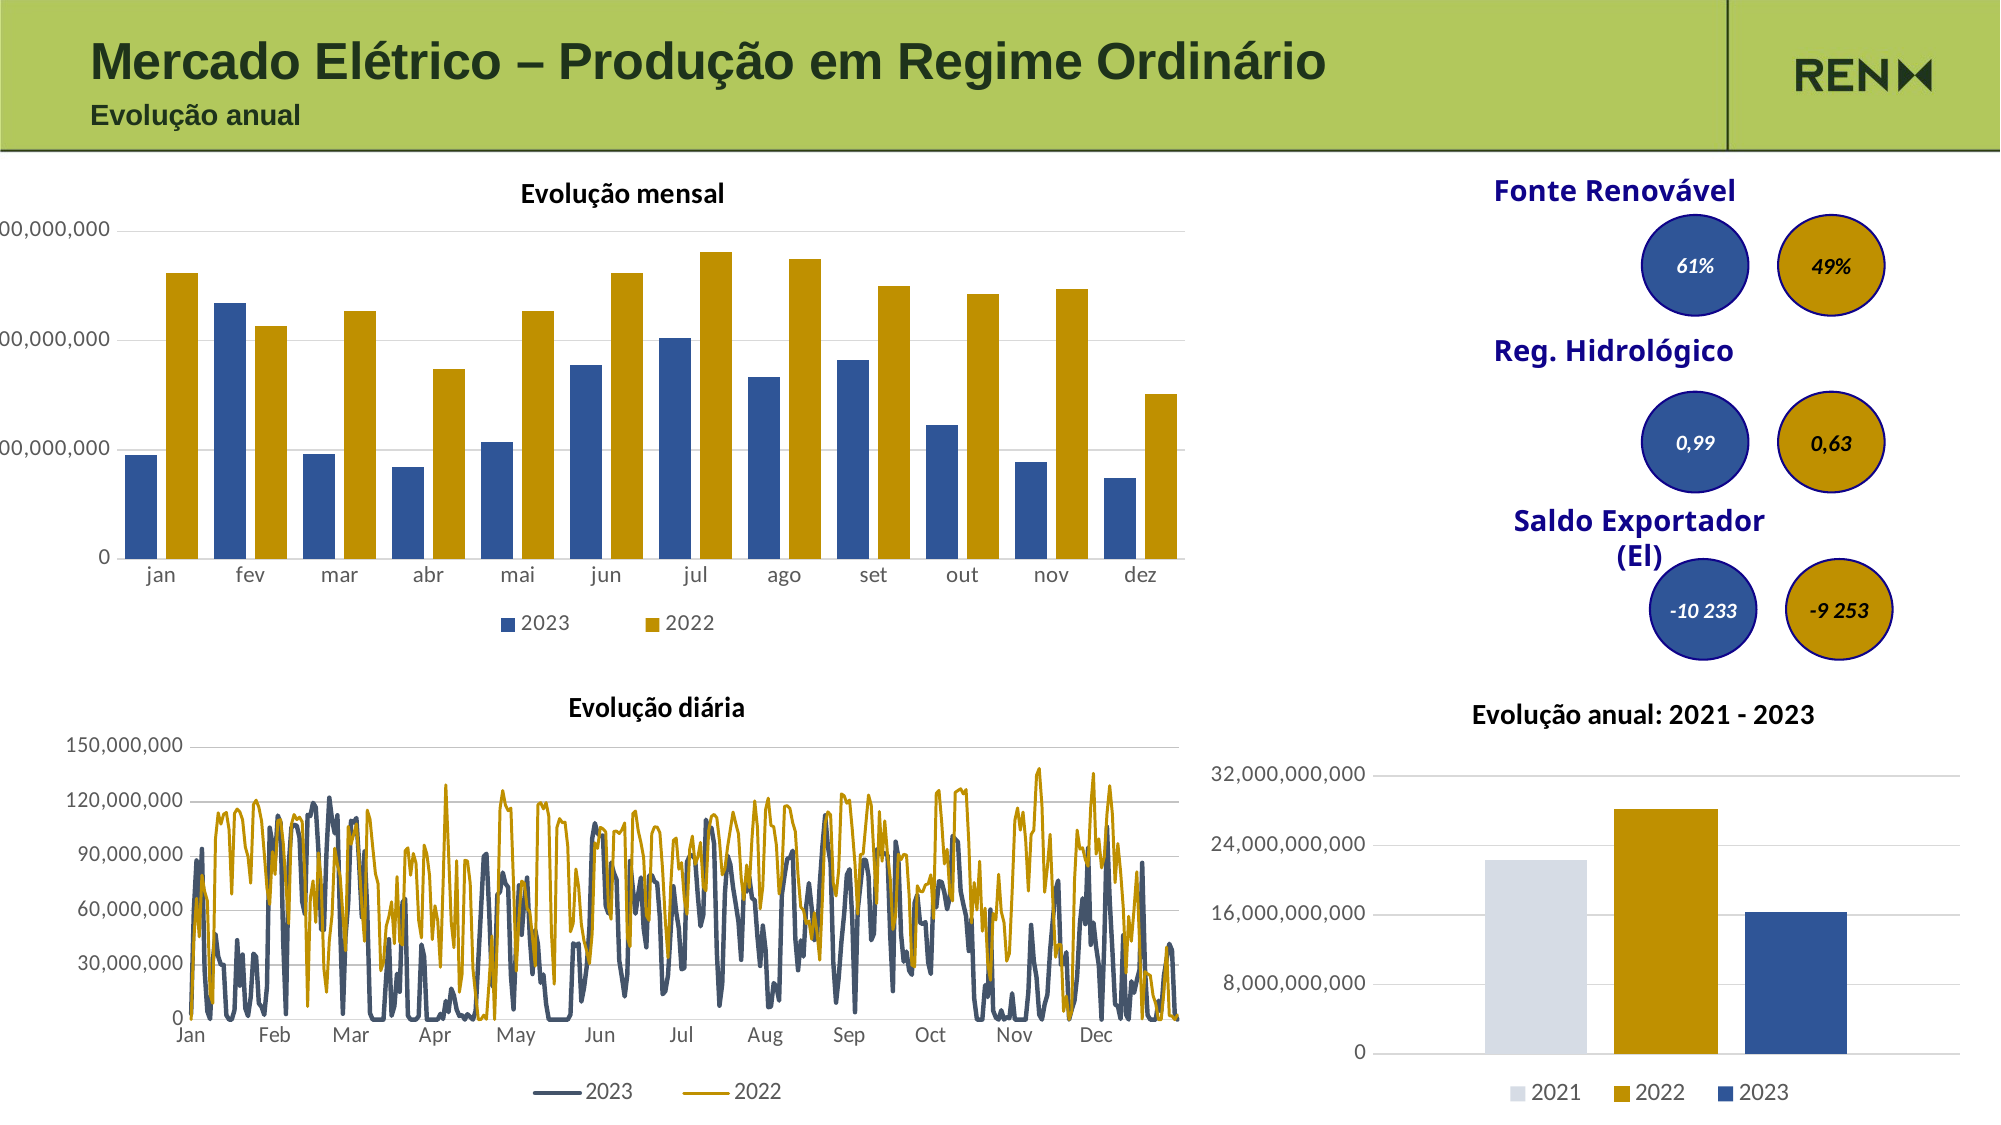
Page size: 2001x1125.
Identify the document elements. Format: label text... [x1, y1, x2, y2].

text_box 49% [1777, 213, 1886, 317]
chart [0, 98, 1976, 1123]
text_box 61% [1640, 213, 1750, 317]
text_box Evolução anual [88, 94, 1630, 131]
text_box -10 233 [1648, 557, 1758, 661]
picture [0, 0, 2000, 1125]
text_box 0,63 [1777, 390, 1886, 494]
text_box -9 253 [1785, 557, 1894, 661]
text_box Reg. Hidrológico [1473, 324, 1755, 375]
text_box Mercado Elétrico – Produção em Regime Ordinário [88, 25, 1630, 90]
text_box 0,99 [1640, 390, 1750, 494]
text_box Fonte Renovável [1474, 164, 1756, 215]
text_box Saldo Exportador (El) [1493, 495, 1787, 580]
